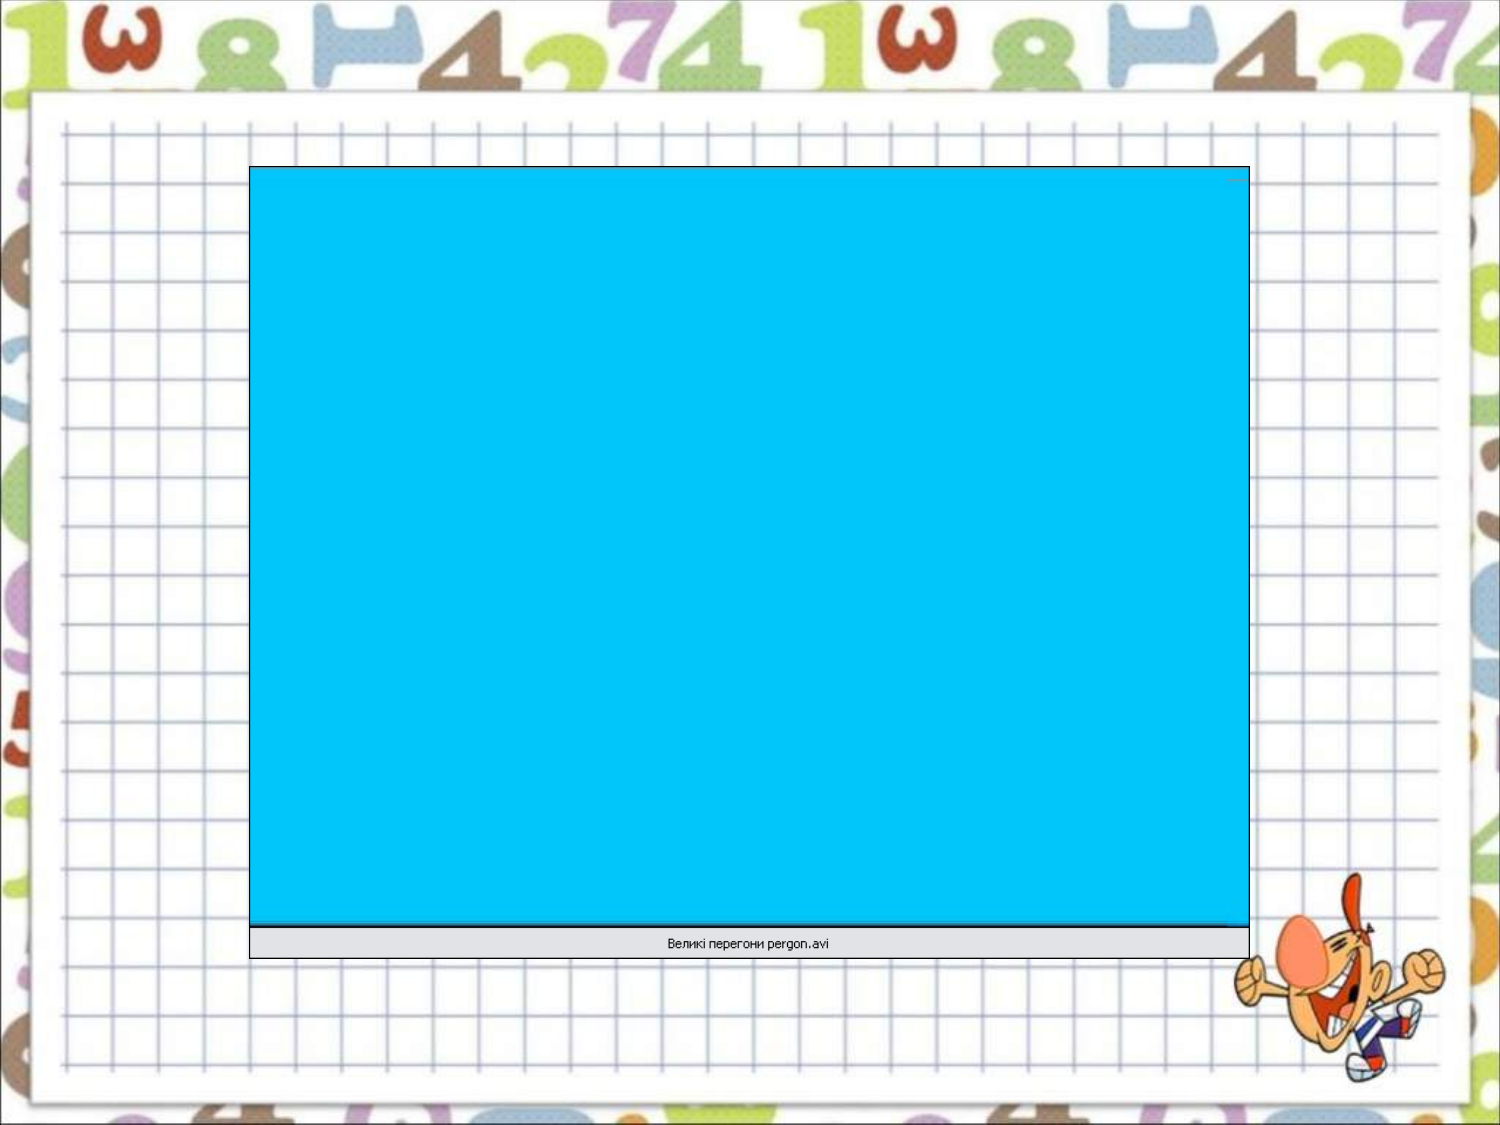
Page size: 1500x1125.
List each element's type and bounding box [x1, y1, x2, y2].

text_box [249, 166, 1251, 959]
picture [0, 0, 1500, 1125]
